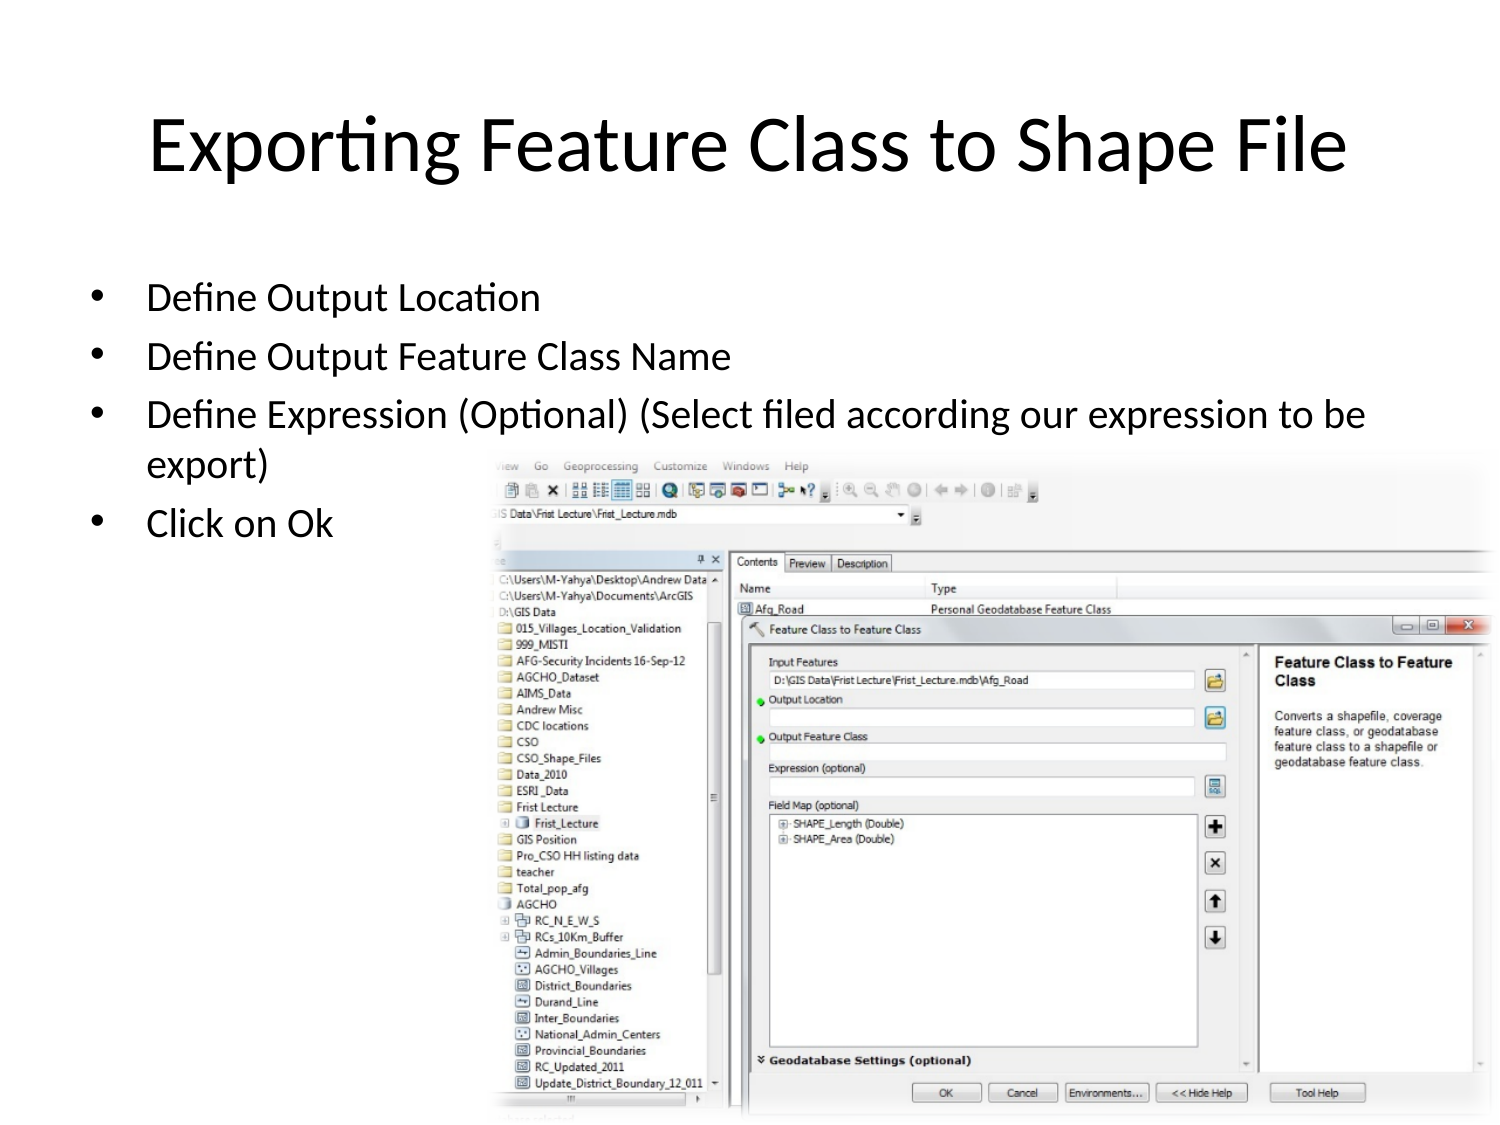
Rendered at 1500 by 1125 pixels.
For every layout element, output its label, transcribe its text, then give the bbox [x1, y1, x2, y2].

list Define Output Location Define Output Feature Class Name Define Expression (Optional) (Select filed according our expression to be export) Click on Ok [75, 262, 1425, 1005]
title Exporting Feature Class to Shape File [75, 45, 1425, 233]
picture [487, 449, 1500, 1125]
